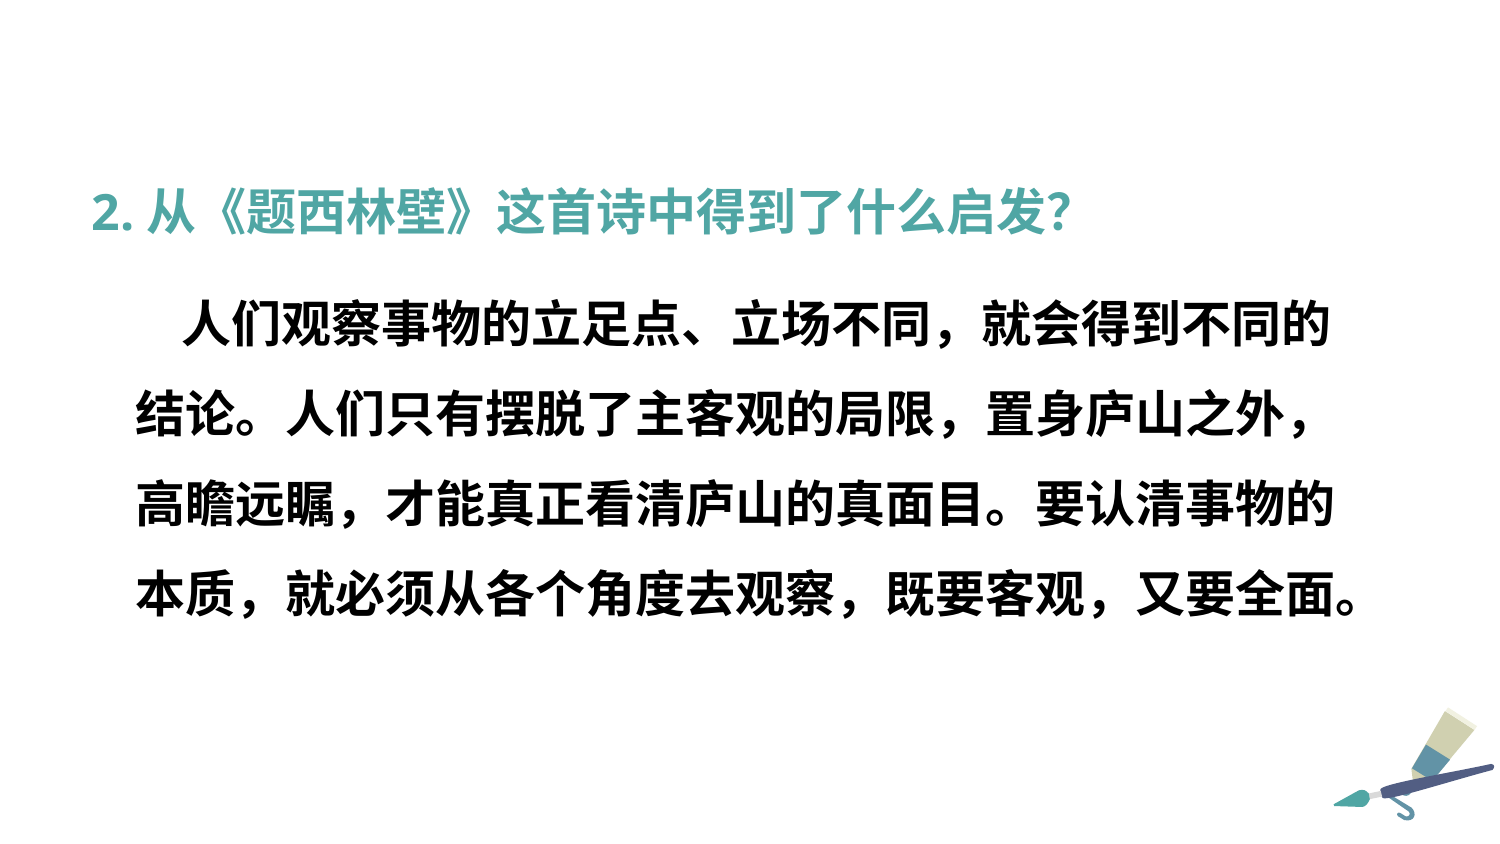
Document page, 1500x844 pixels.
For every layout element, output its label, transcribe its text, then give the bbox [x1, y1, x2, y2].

text_box 2.从《题西林壁》这首诗中得到了什么启发？ [77, 142, 1392, 248]
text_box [1358, 708, 1481, 844]
text_box 人们观察事物的立足点、立场不同，就会得到不同的结论。人们只有摆脱了主客观的局限，置身庐山之外，高瞻远瞩，才能真正看清庐山的真面目。要认清事物的本质，就必须从各个角度去观察，既要客观，又要全面。 [120, 254, 1373, 630]
